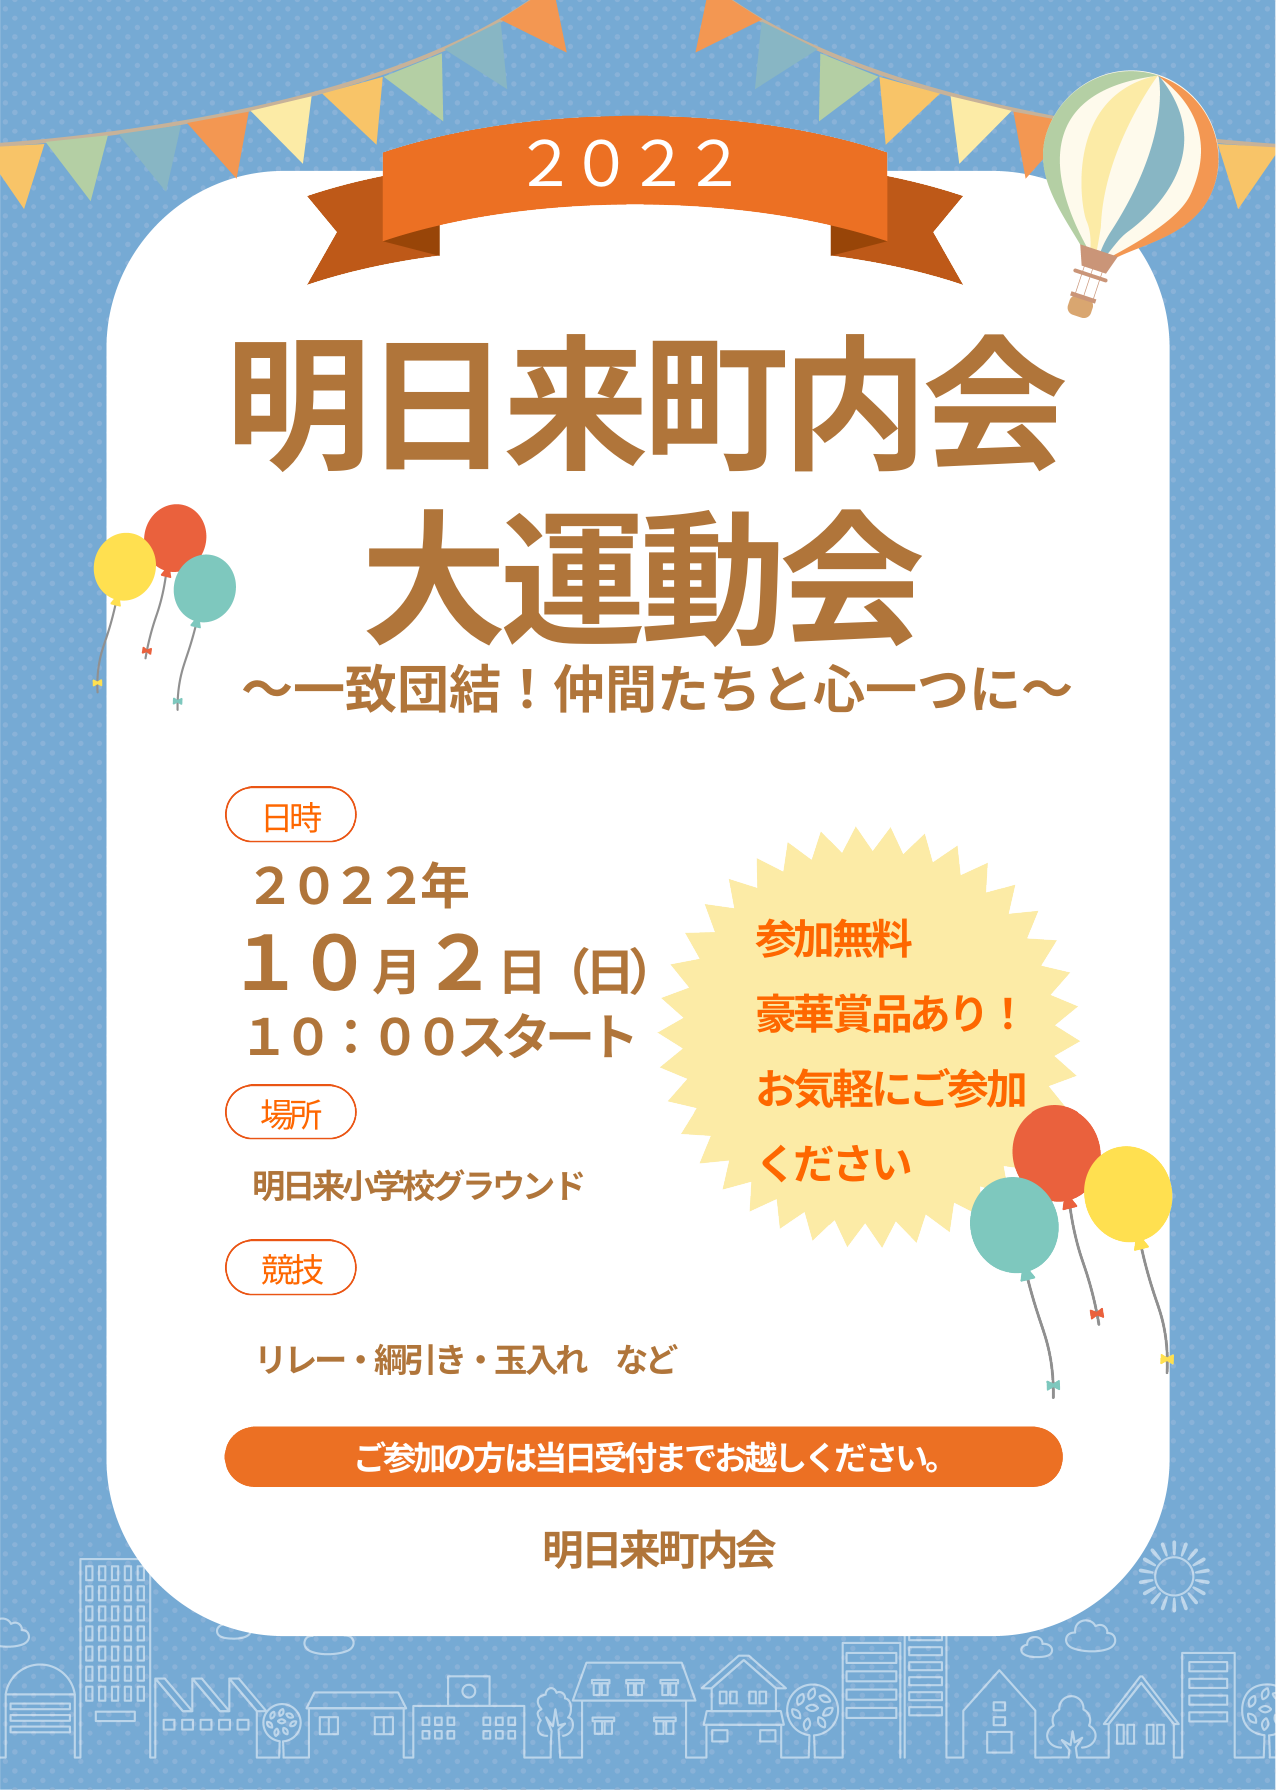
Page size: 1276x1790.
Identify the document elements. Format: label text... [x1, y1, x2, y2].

text_box 明日来町内会大運動会 [202, 310, 1085, 663]
picture [0, 0, 1276, 1790]
text_box １０：００スタート [239, 1002, 656, 1066]
text_box リレー・綱引き・玉入れ など [254, 1336, 657, 1380]
text_box １０月２日（日） [228, 913, 657, 1006]
text_box 明日来小学校グラウンド [252, 1162, 644, 1206]
text_box ～一致団結！仲間たちと心一つに～ [216, 653, 1100, 719]
text_box 明日来町内会 [542, 1521, 844, 1574]
text_box ２０２２年 [245, 852, 550, 913]
